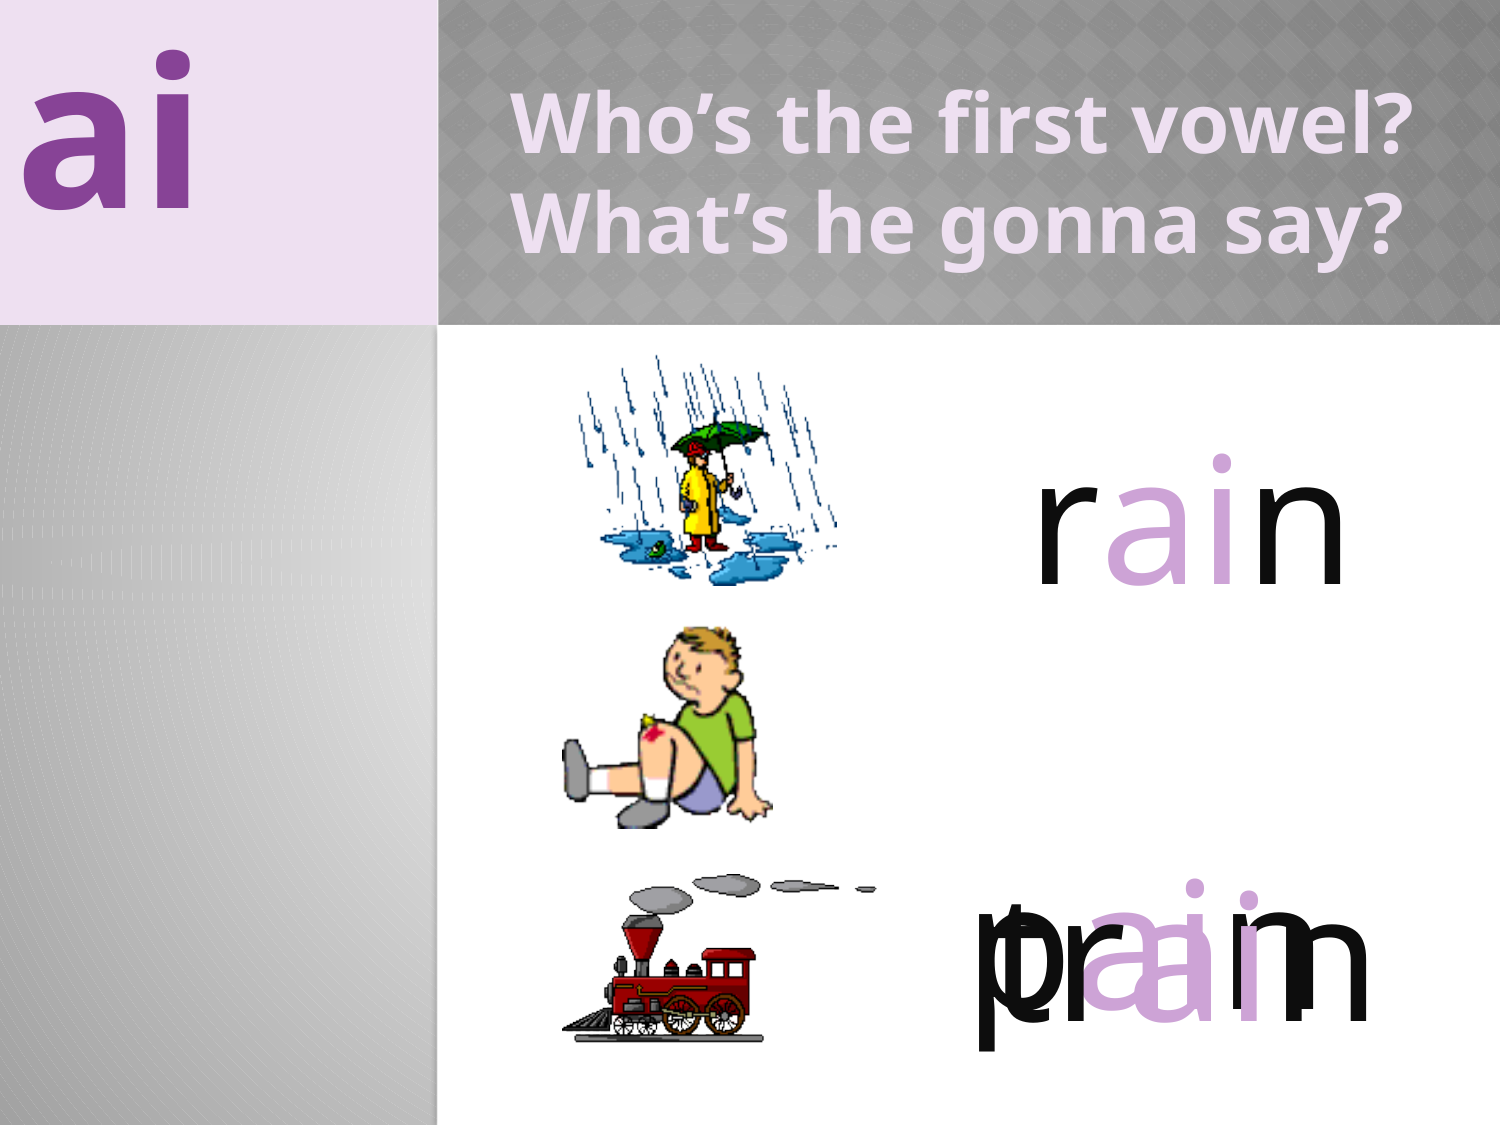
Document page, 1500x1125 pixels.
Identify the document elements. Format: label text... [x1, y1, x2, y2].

text_box [434, 322, 1500, 1125]
text_box rain [1012, 399, 1438, 628]
text_box Who’s the first vowel? What’s he gonna say? [495, 62, 1430, 278]
text_box train [975, 837, 1400, 1065]
picture [562, 874, 888, 1045]
picture [574, 349, 837, 587]
picture [561, 599, 774, 829]
subtitle ai [0, 0, 438, 325]
text_box pain [950, 612, 1375, 1053]
